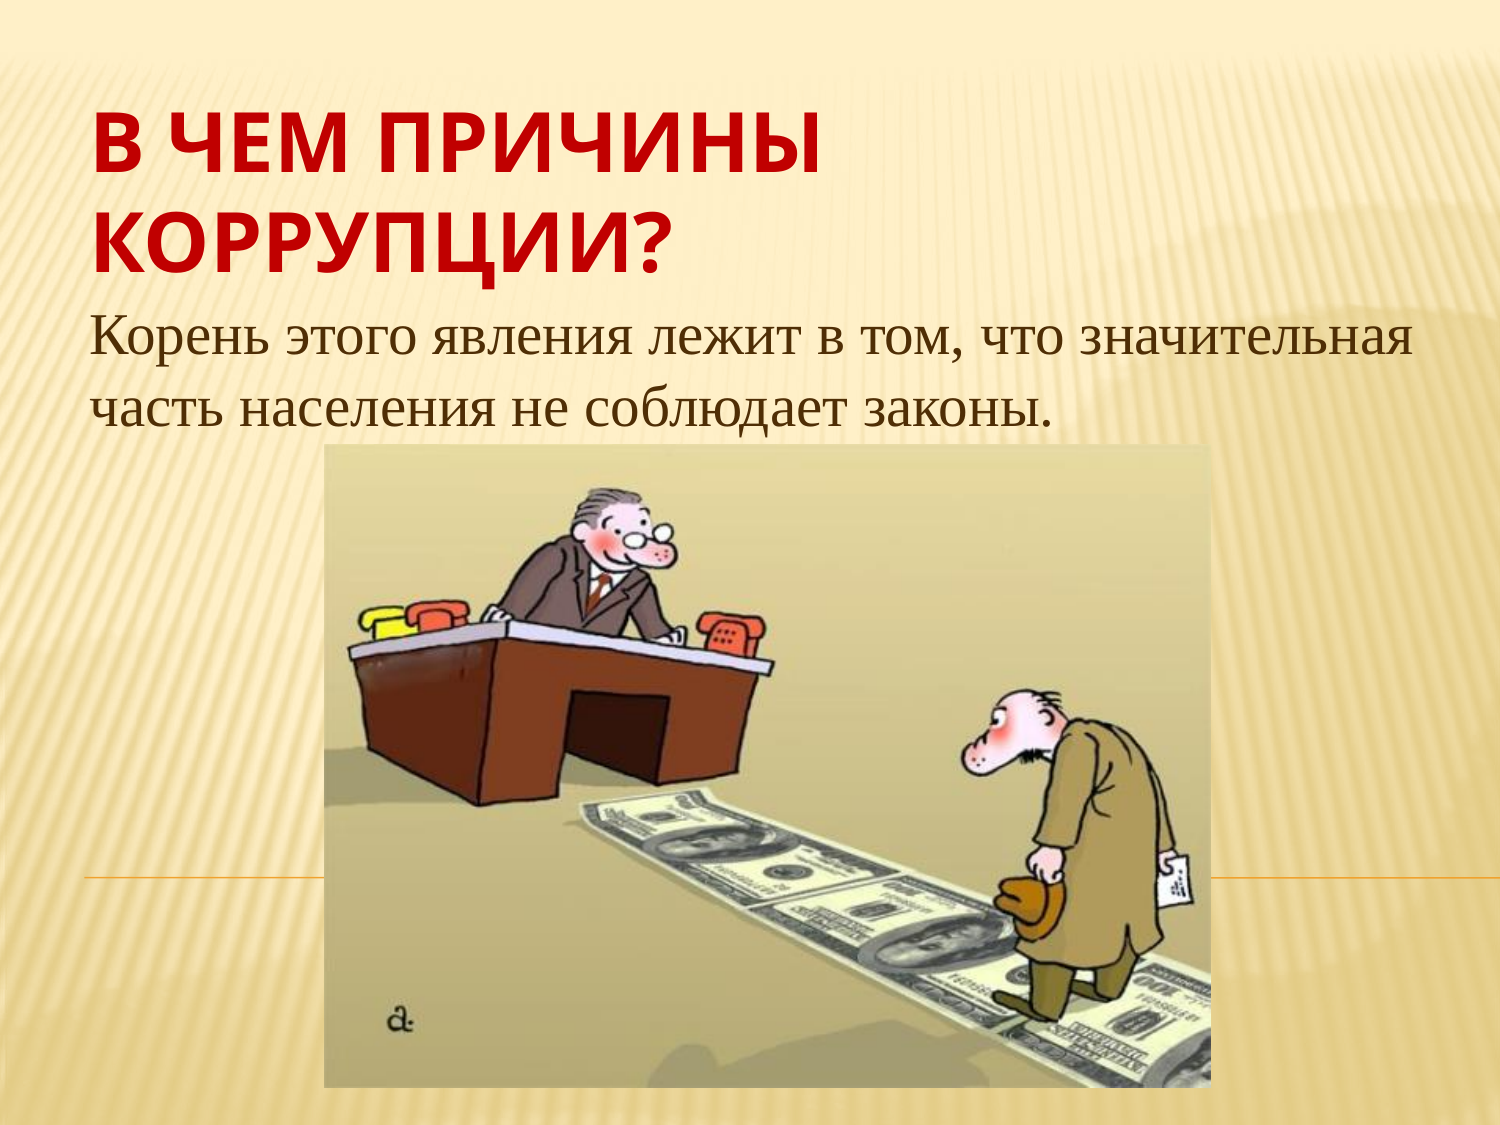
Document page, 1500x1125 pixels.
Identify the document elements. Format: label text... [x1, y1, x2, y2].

subtitle Корень этого явления лежит в том, что значительная часть населения не соблюдает законы. [75, 257, 1438, 446]
picture [324, 444, 1211, 1089]
title В чем причины коррупции? [75, 82, 1438, 247]
